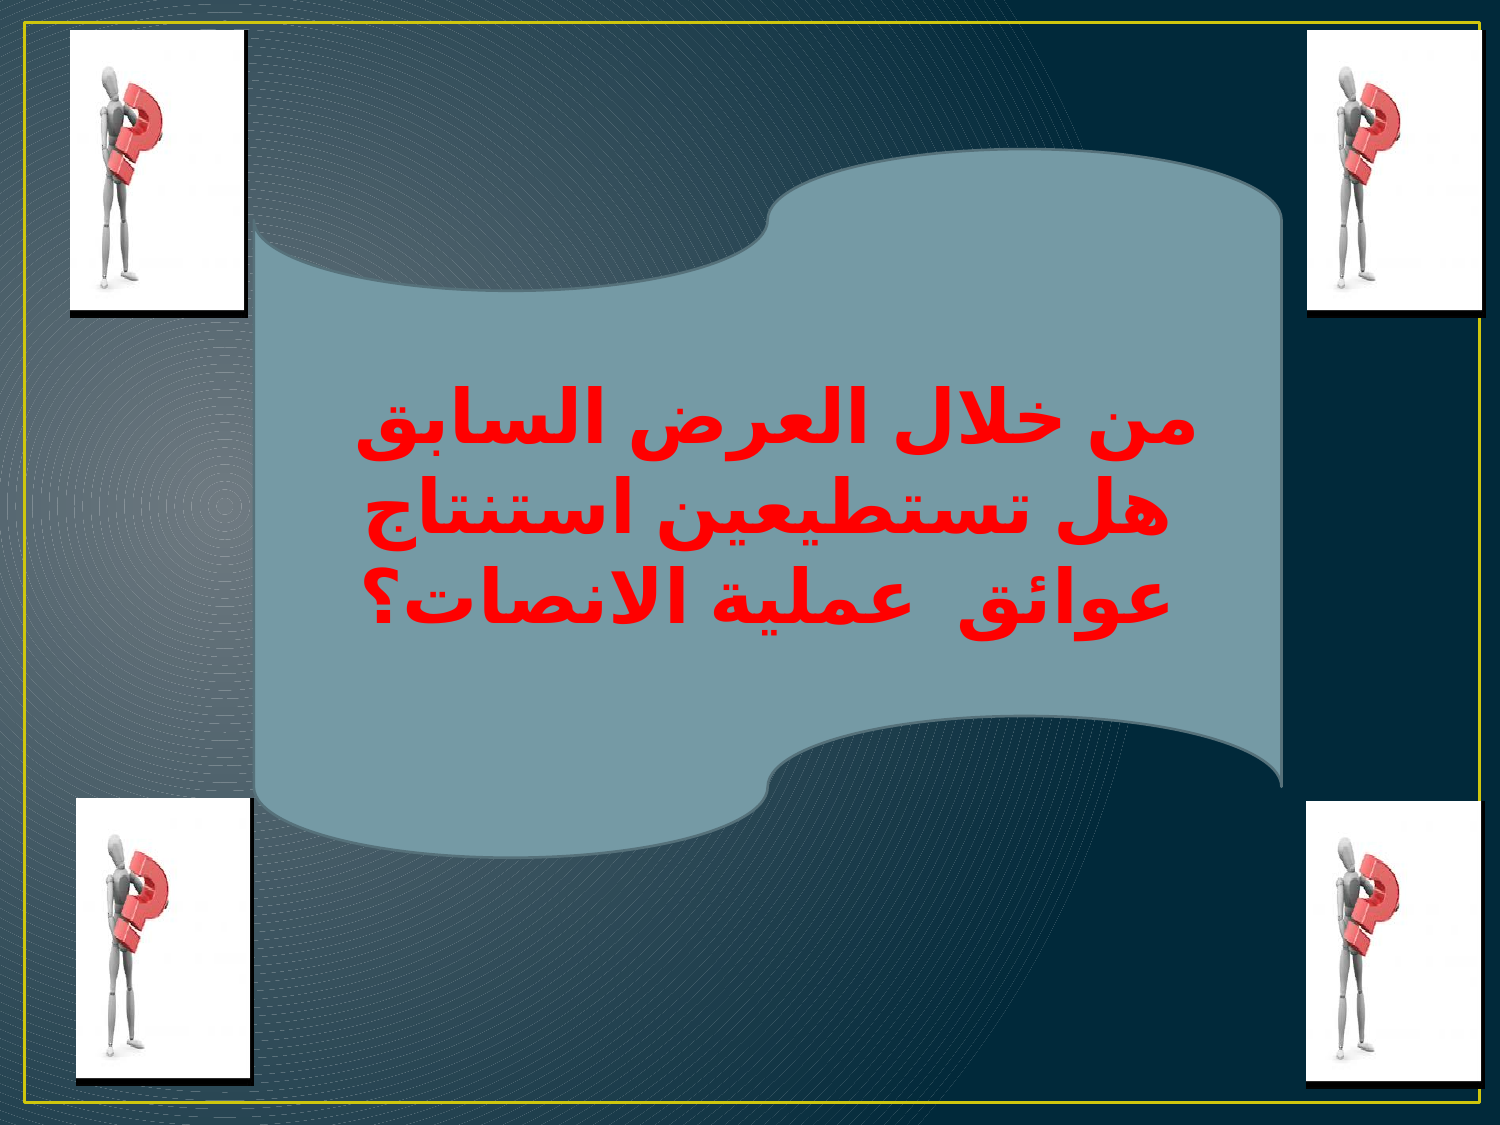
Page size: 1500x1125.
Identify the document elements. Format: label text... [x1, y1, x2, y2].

picture [70, 30, 249, 318]
picture [76, 798, 255, 1086]
picture [1307, 801, 1484, 1089]
picture [1308, 30, 1485, 318]
text_box من خلال العرض السابق هل تستطيعين استنتاج عوائق عملية الانصات؟ [252, 147, 1283, 860]
